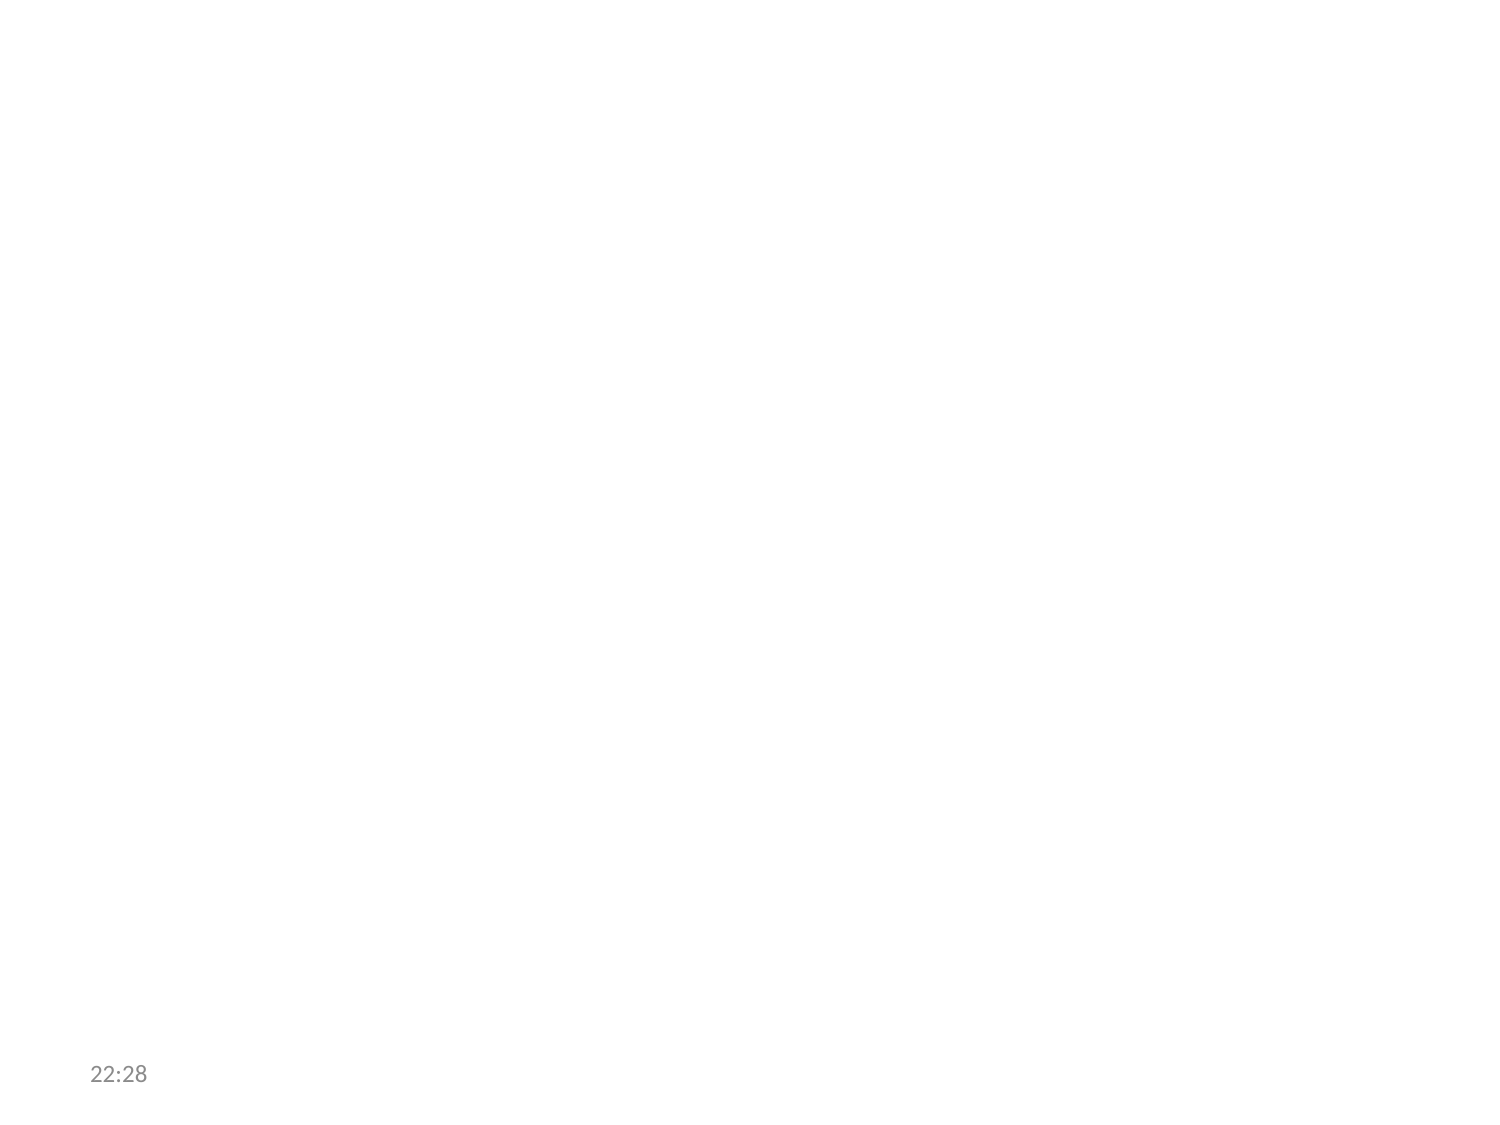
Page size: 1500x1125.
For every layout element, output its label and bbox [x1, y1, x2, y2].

slide_number [75, 1042, 425, 1103]
